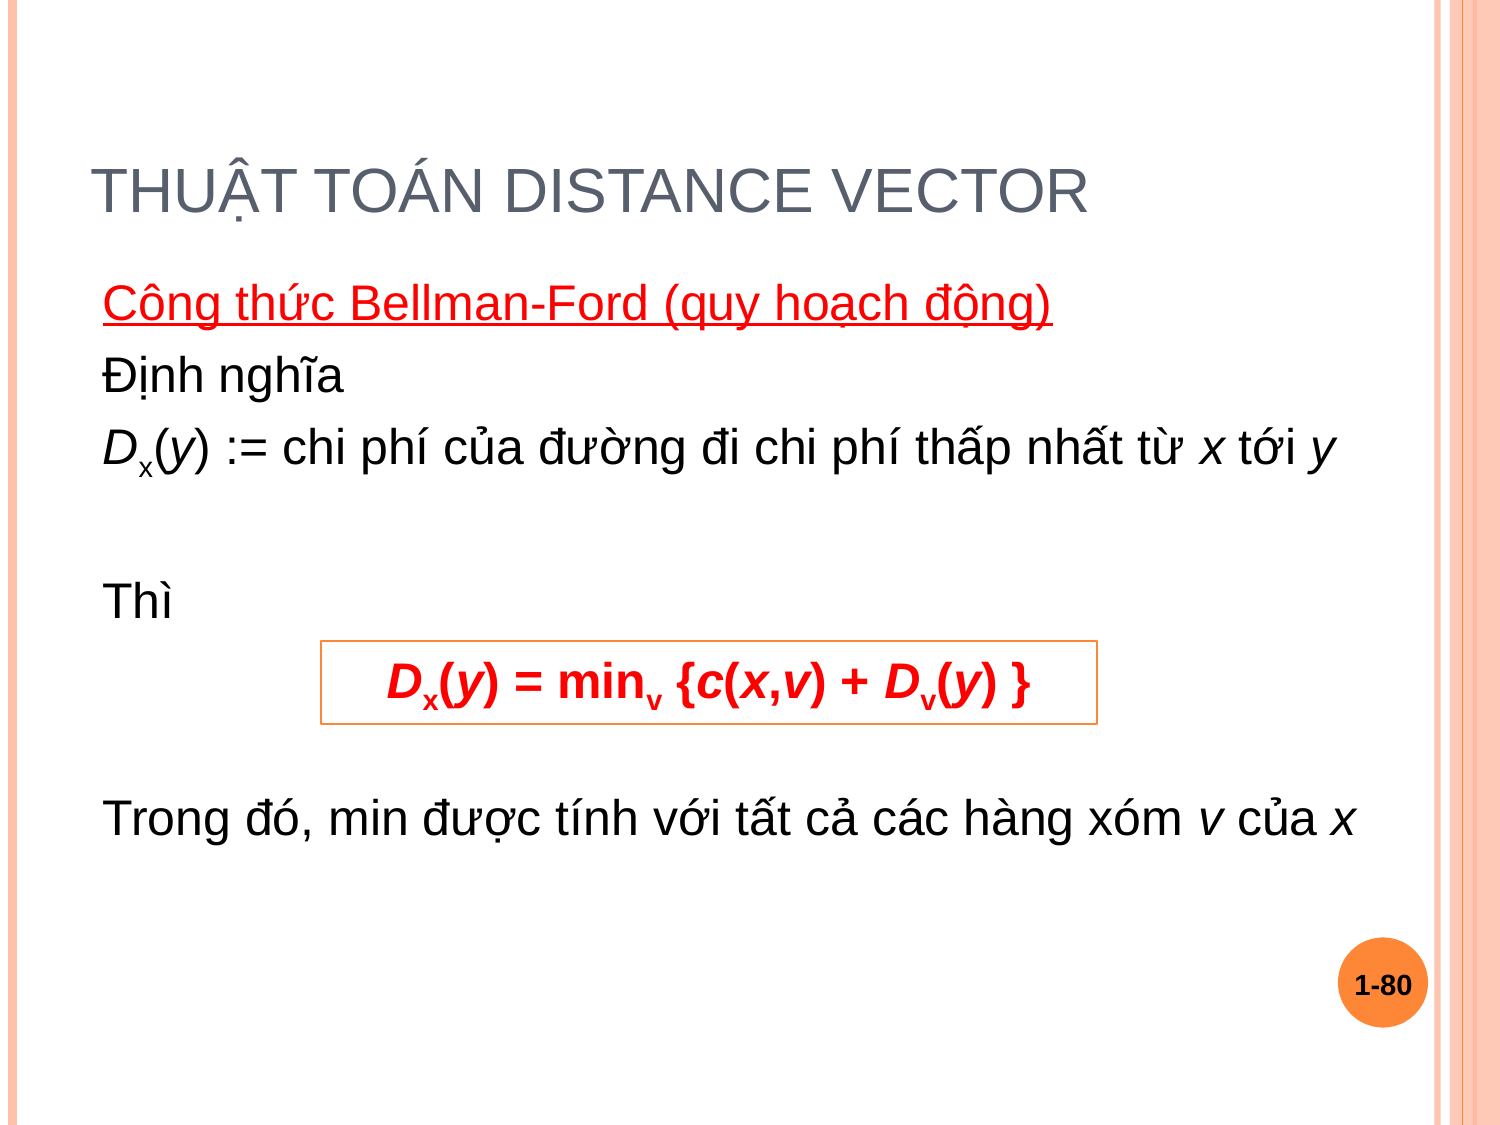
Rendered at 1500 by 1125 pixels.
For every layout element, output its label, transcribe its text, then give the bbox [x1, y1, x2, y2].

list Công thức Bellman-Ford (quy hoạch động) Định nghĩa Dx(y) := chi phí của đường đi chi phí thấp nhất từ x tới y Thì Trong đó, min được tính với tất cả các hàng xóm v của x [87, 262, 1393, 1025]
slide_number 1-‹#› [1333, 940, 1434, 1026]
text_box Dx(y) = minv {c(x,v) + Dv(y) } [321, 640, 1097, 725]
title Thuật toán Distance Vector [75, 45, 1300, 233]
